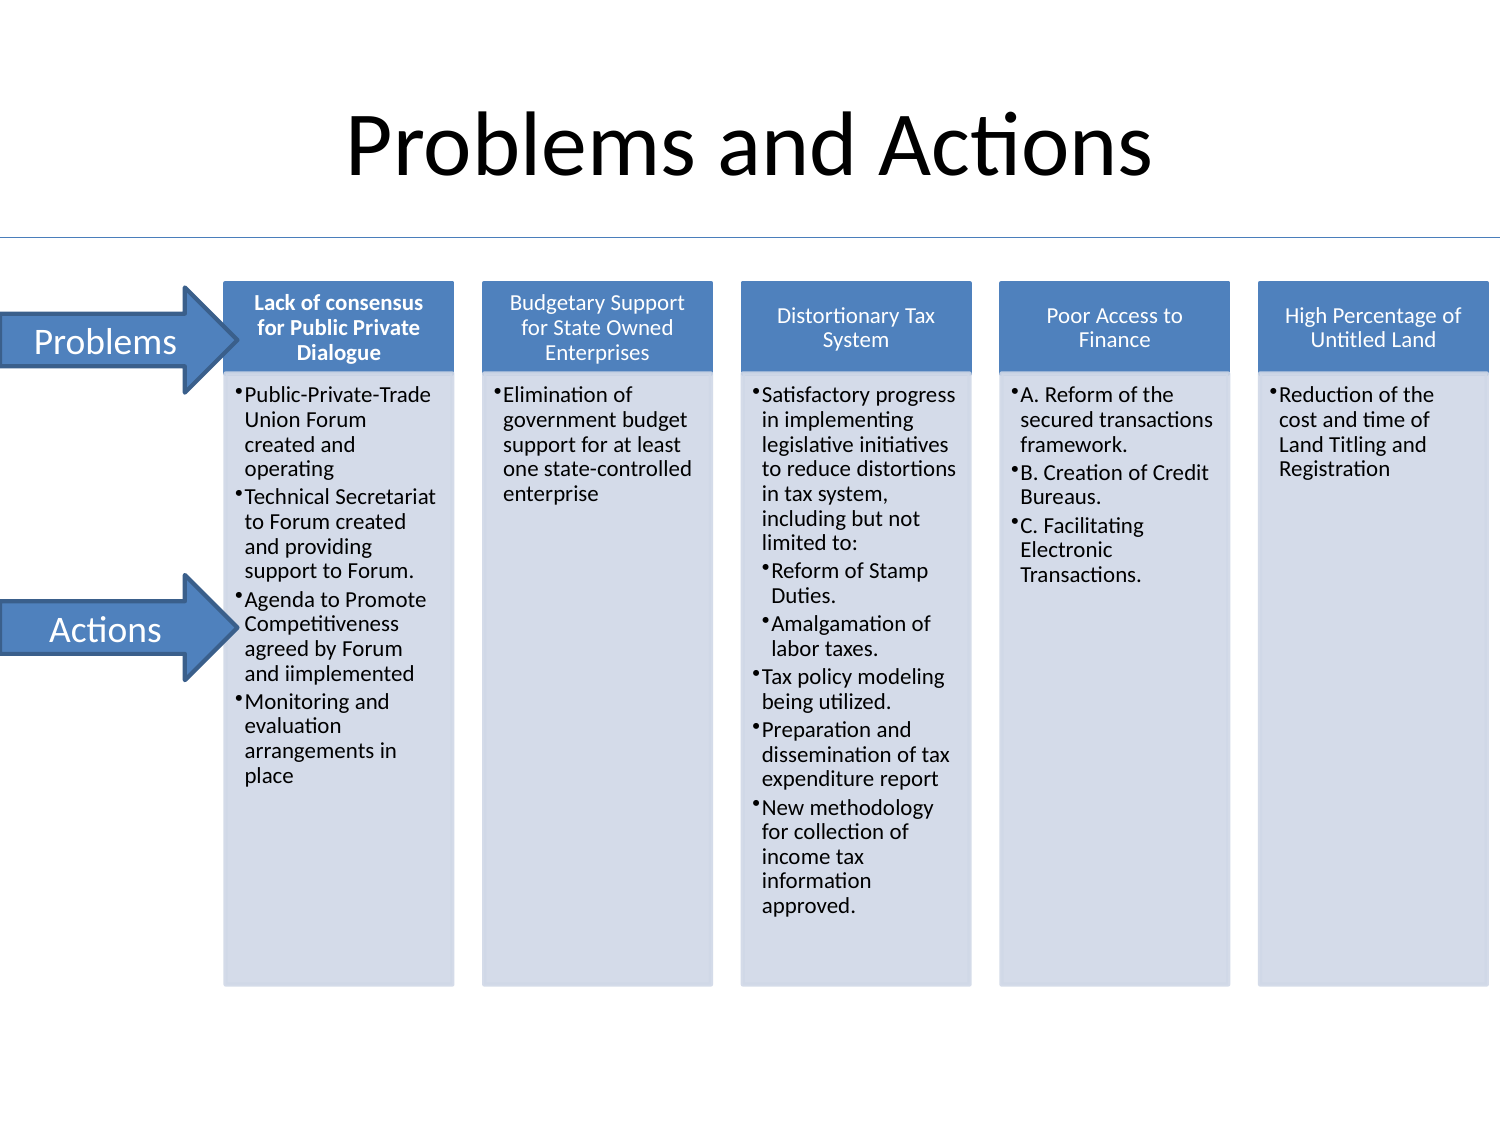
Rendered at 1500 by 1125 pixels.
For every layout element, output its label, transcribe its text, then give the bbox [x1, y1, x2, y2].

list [224, 262, 1488, 1006]
text_box Actions [0, 573, 219, 683]
title Problems and Actions [75, 45, 1425, 233]
text_box Problems [0, 285, 219, 395]
